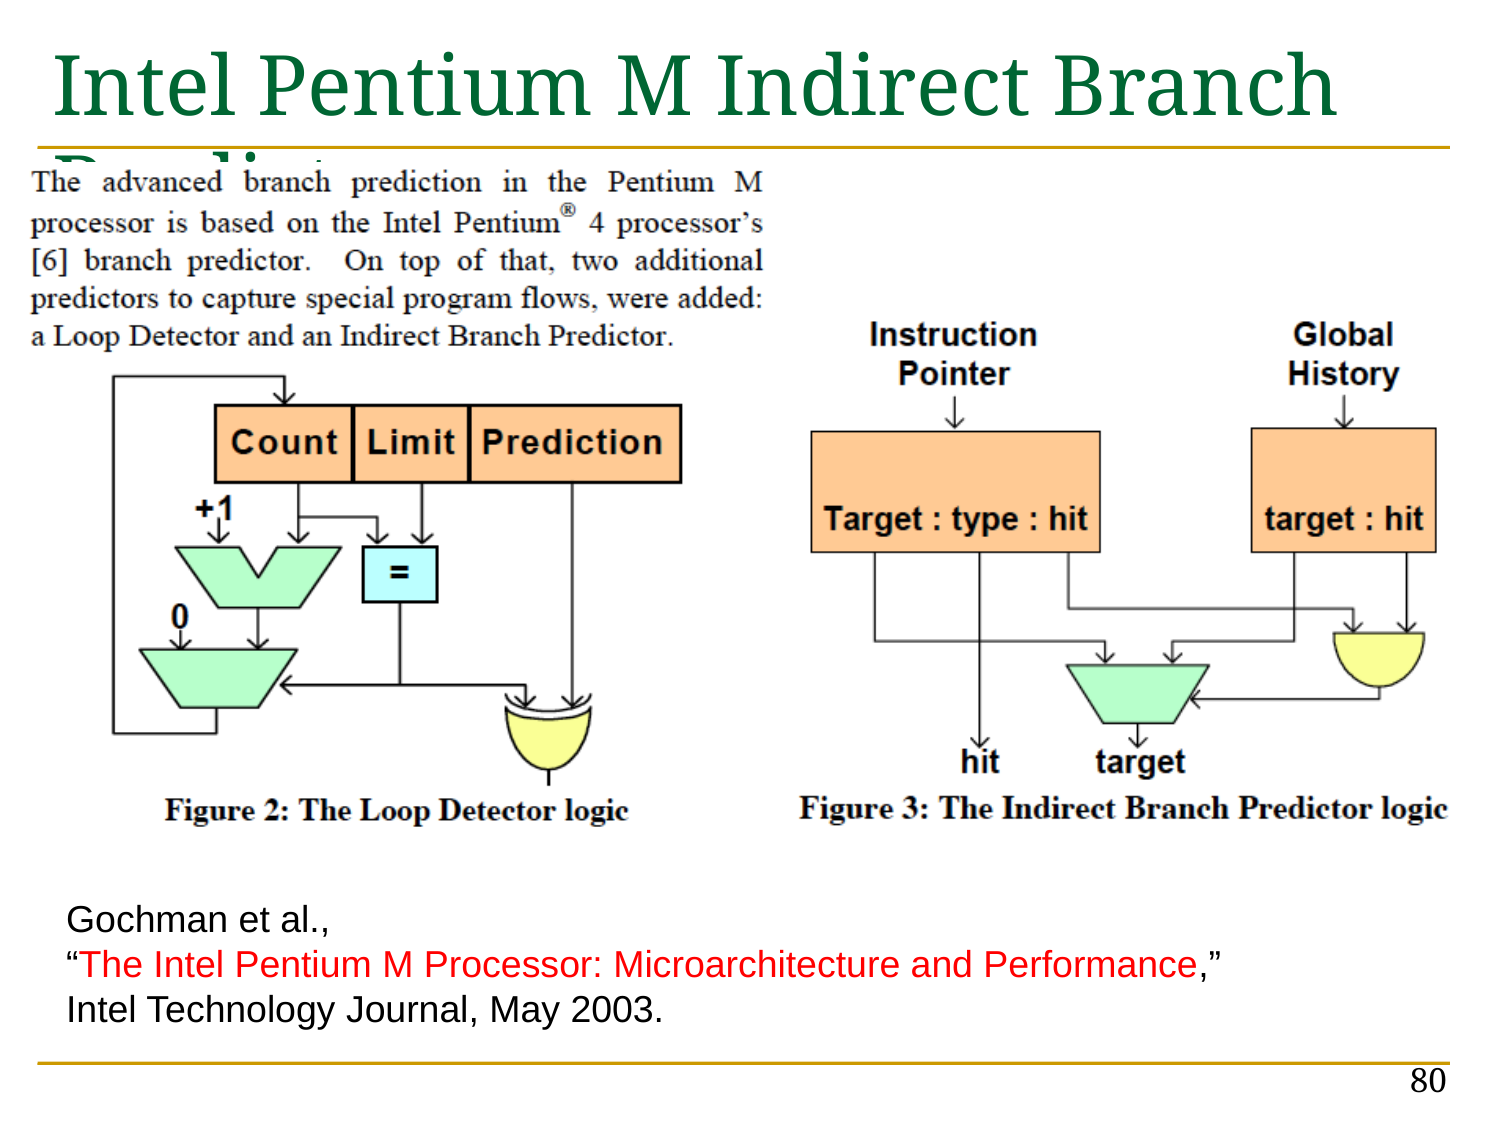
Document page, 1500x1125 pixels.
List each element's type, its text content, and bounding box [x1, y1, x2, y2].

picture [24, 162, 1481, 838]
title Intel Pentium M Indirect Branch Predictor [37, 24, 1450, 200]
slide_number 80 [1111, 1036, 1462, 1112]
text_box Gochman et al., “The Intel Pentium M Processor: Microarchitecture and Performance,” Intel Technology Journal, May 2003. [51, 887, 1247, 1038]
